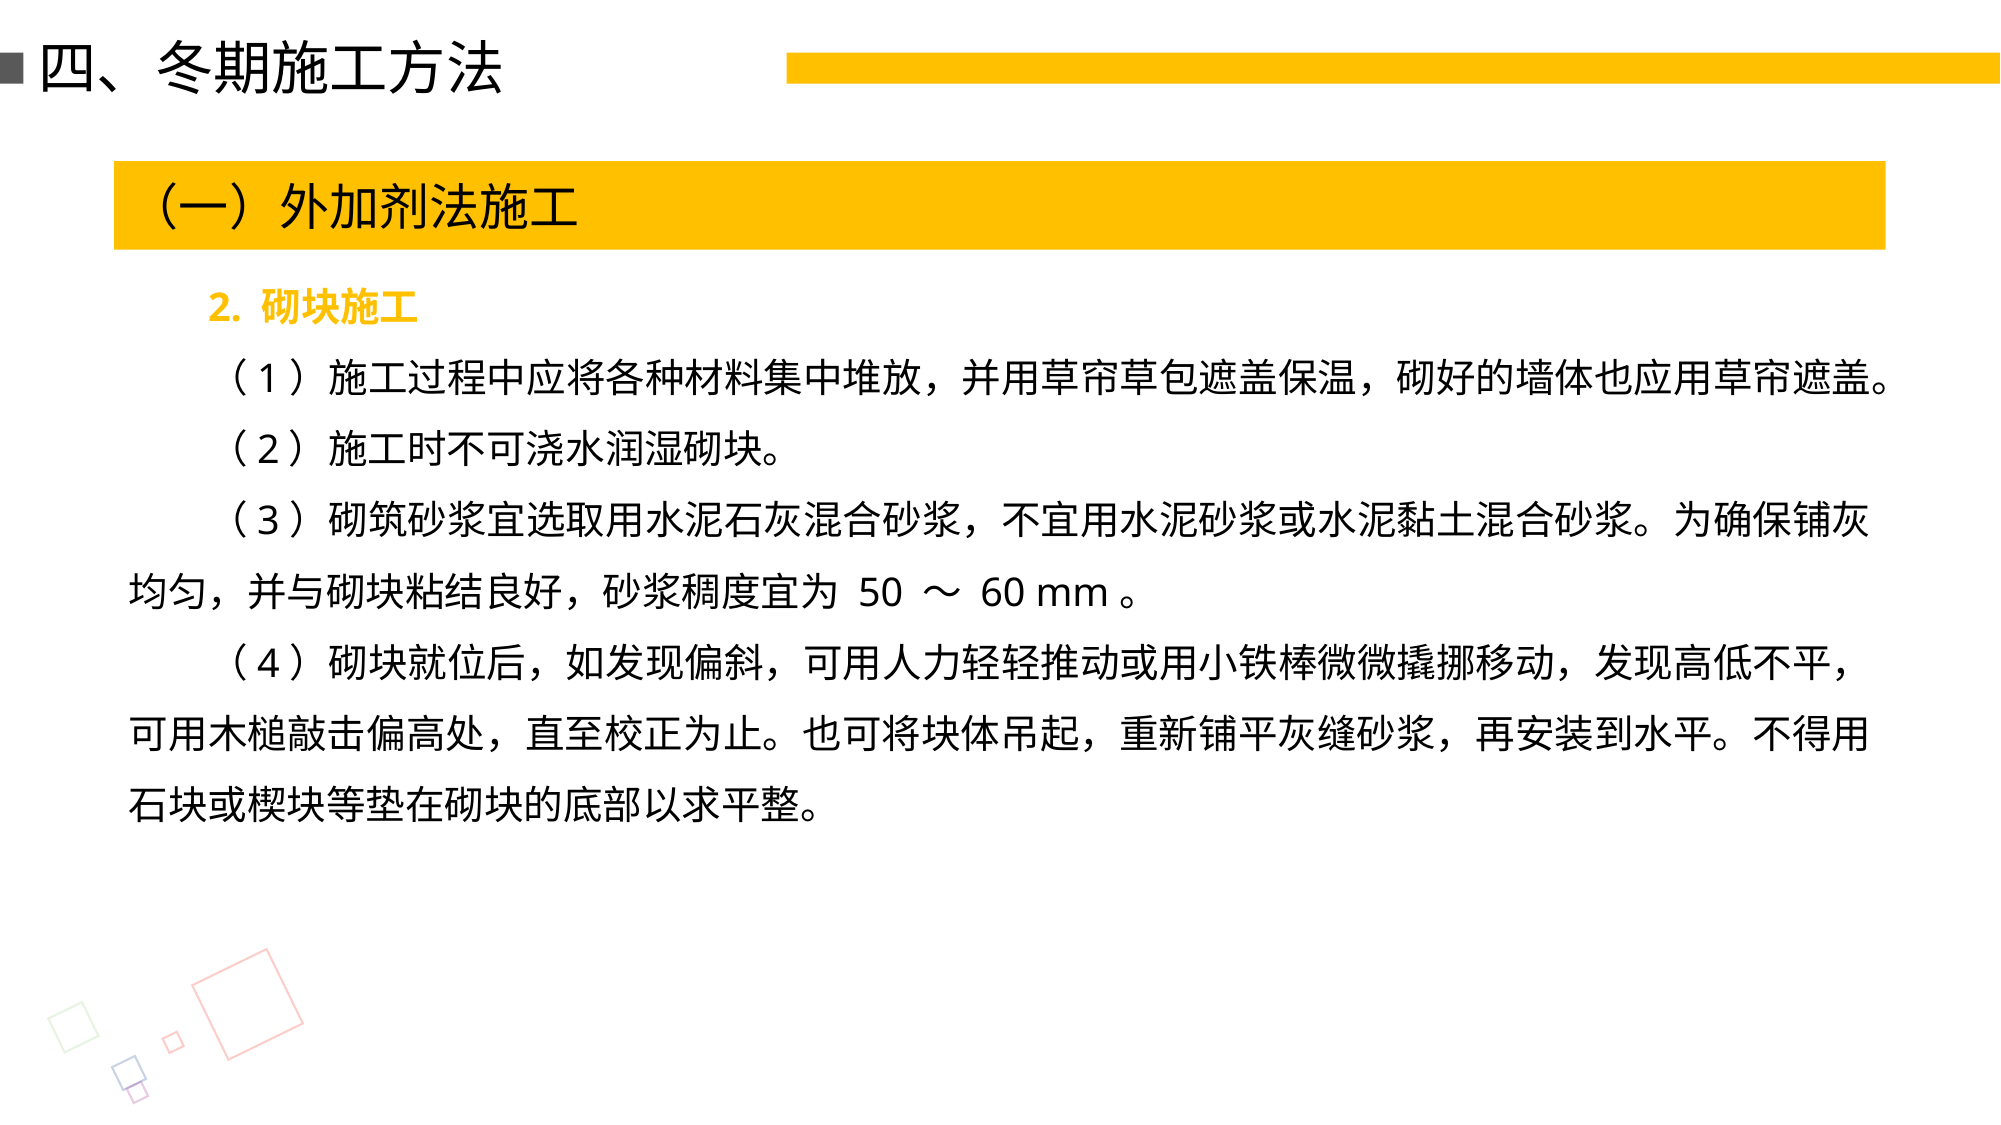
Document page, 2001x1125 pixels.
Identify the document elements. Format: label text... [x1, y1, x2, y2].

text_box [110, 1054, 148, 1092]
text_box [125, 1080, 150, 1105]
text_box [46, 1000, 100, 1054]
text_box [190, 947, 305, 1062]
text_box （一）外加剂法施工 [114, 161, 1886, 250]
text_box 四、冬期施工方法 [23, 23, 520, 109]
text_box [161, 1030, 186, 1055]
text_box 2. 砌块施工 （1）施工过程中应将各种材料集中堆放，并用草帘草包遮盖保温，砌好的墙体也应用草帘遮盖。 （2）施工时不可浇水润湿砌块。 （3）砌筑砂浆宜选取用水泥石灰混合砂浆，不宜用水泥砂浆或水泥黏土混合砂浆。为确保铺灰均匀，并与砌块粘结良好，砂浆稠度宜为 50 ～ 60 mm。 （4）砌块就位后，如发现偏斜，可用人力轻轻推动或用小铁棒微微撬挪移动，发现高低不平，可用木槌敲击偏高处，直至校正为止。也可将块体吊起，重新铺平灰缝砂浆，再安装到水平。不得用石块或楔块等垫在砌块的底部以求平整。 [114, 250, 1886, 835]
